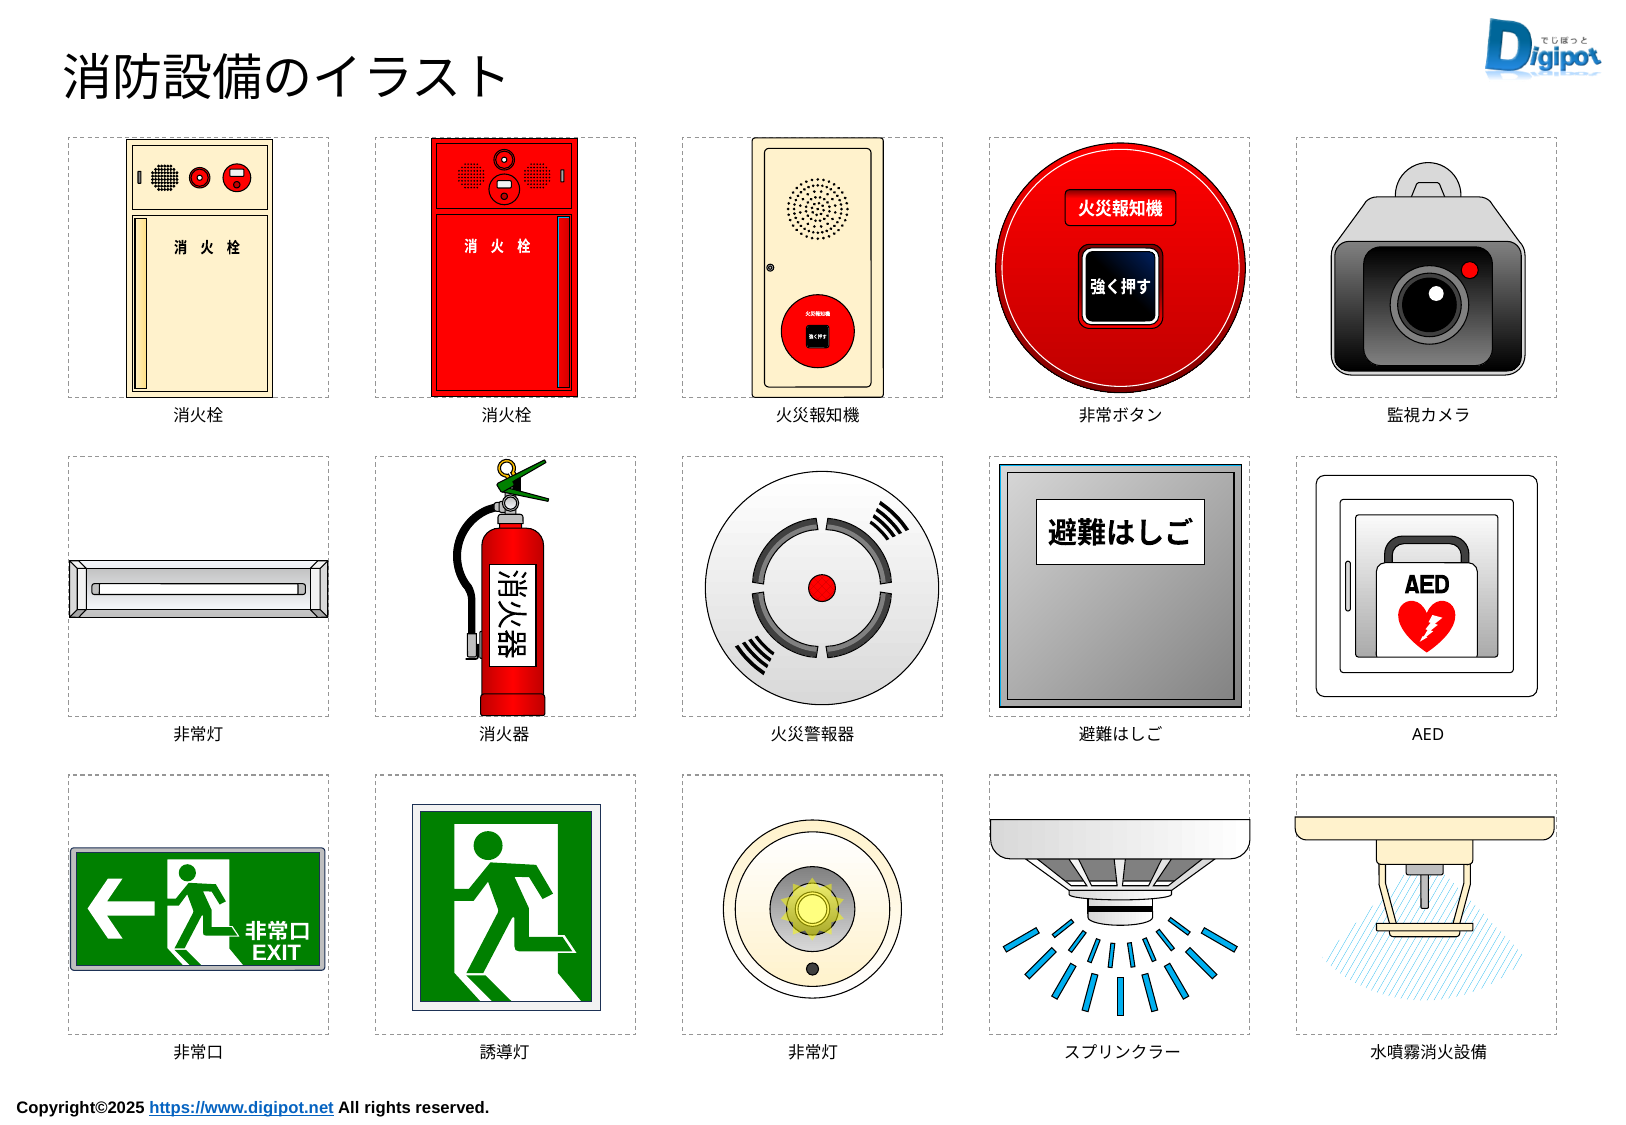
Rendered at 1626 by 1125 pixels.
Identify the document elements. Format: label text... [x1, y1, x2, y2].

text_box 水噴霧消火設備 [1297, 1034, 1561, 1069]
text_box 消火栓 [67, 397, 330, 433]
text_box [126, 139, 273, 398]
text_box 消防設備のイラスト [48, 38, 527, 113]
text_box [70, 847, 325, 971]
picture [1485, 18, 1602, 82]
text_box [705, 471, 939, 705]
text_box スプリンクラー [991, 1034, 1254, 1069]
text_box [1316, 475, 1538, 697]
text_box 火災警報器 [681, 716, 944, 752]
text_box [1331, 162, 1526, 376]
text_box 火災報知機 [686, 397, 949, 433]
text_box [453, 459, 550, 716]
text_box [723, 819, 902, 999]
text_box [752, 137, 884, 398]
text_box 消火栓 [375, 397, 638, 433]
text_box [431, 138, 578, 397]
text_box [995, 142, 1246, 393]
text_box 消火器 [373, 716, 636, 752]
text_box 非常灯 [67, 716, 330, 752]
text_box 誘導灯 [373, 1034, 636, 1069]
text_box 監視カメラ [1297, 397, 1561, 433]
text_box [69, 560, 328, 618]
text_box 非常口 [67, 1034, 330, 1069]
text_box 非常ボタン [989, 397, 1252, 433]
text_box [412, 804, 601, 1011]
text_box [999, 464, 1242, 708]
text_box AED [1296, 716, 1560, 752]
text_box 避難はしご [989, 716, 1253, 752]
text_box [1295, 816, 1555, 1001]
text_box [990, 819, 1250, 1016]
text_box 非常灯 [681, 1034, 945, 1069]
